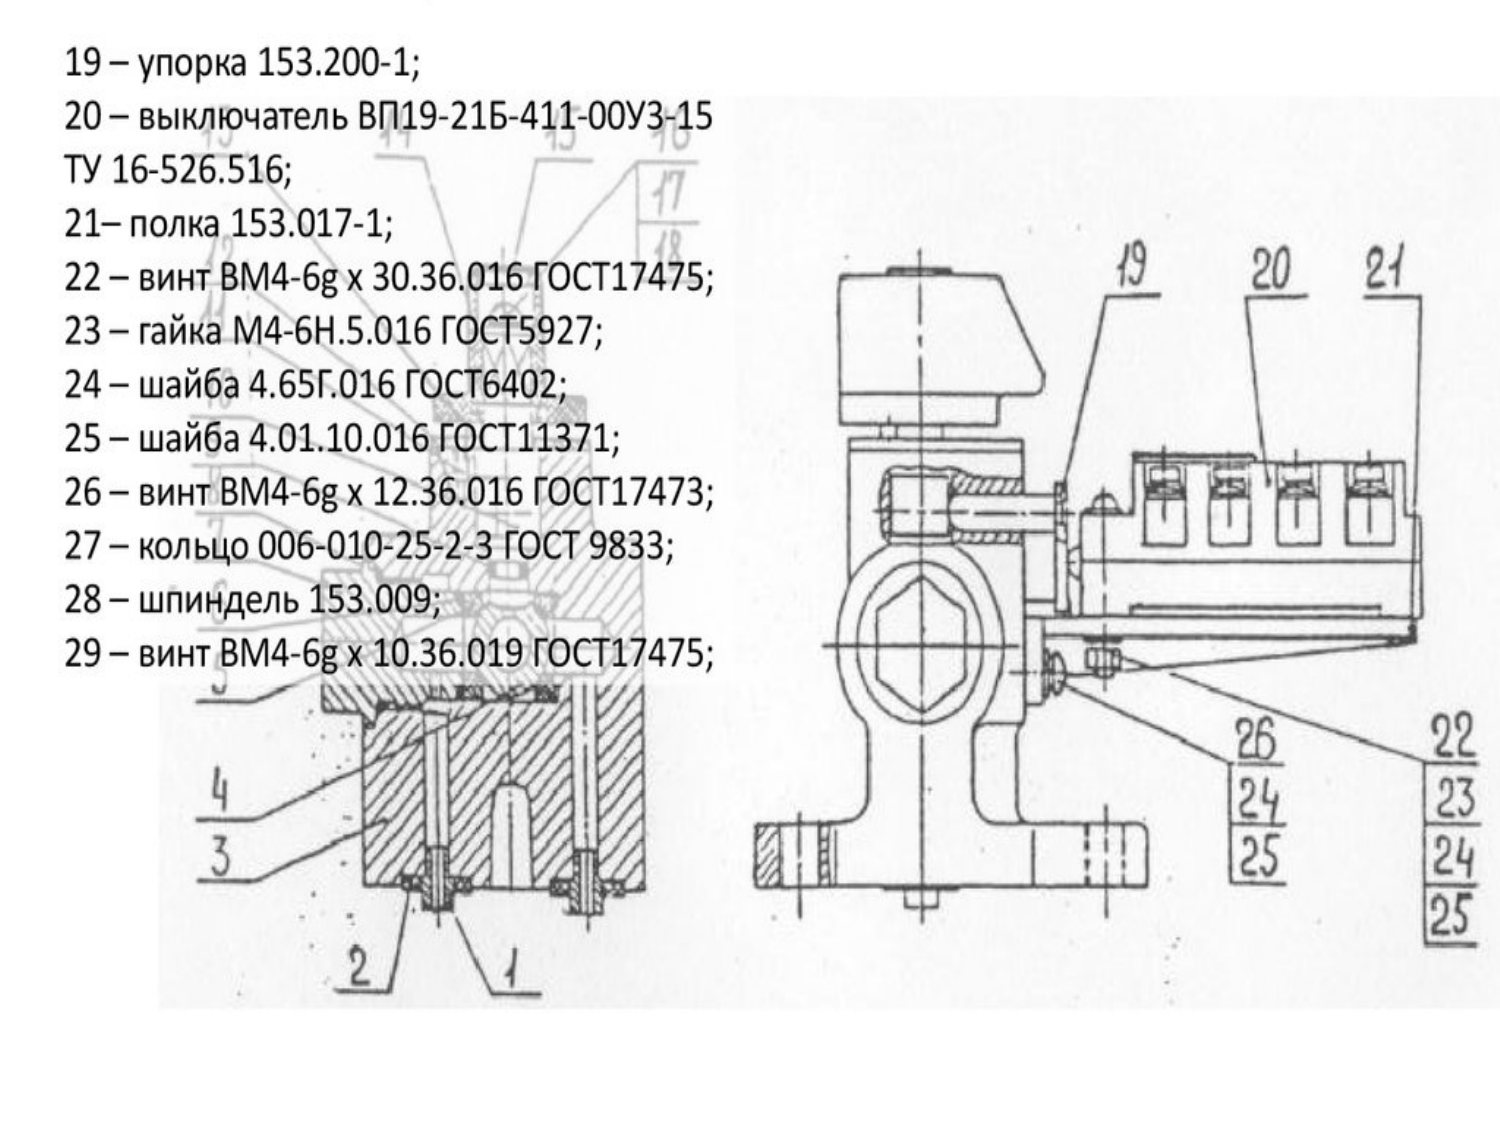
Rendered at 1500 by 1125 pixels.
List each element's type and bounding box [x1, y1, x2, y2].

list [0, 0, 1500, 1125]
